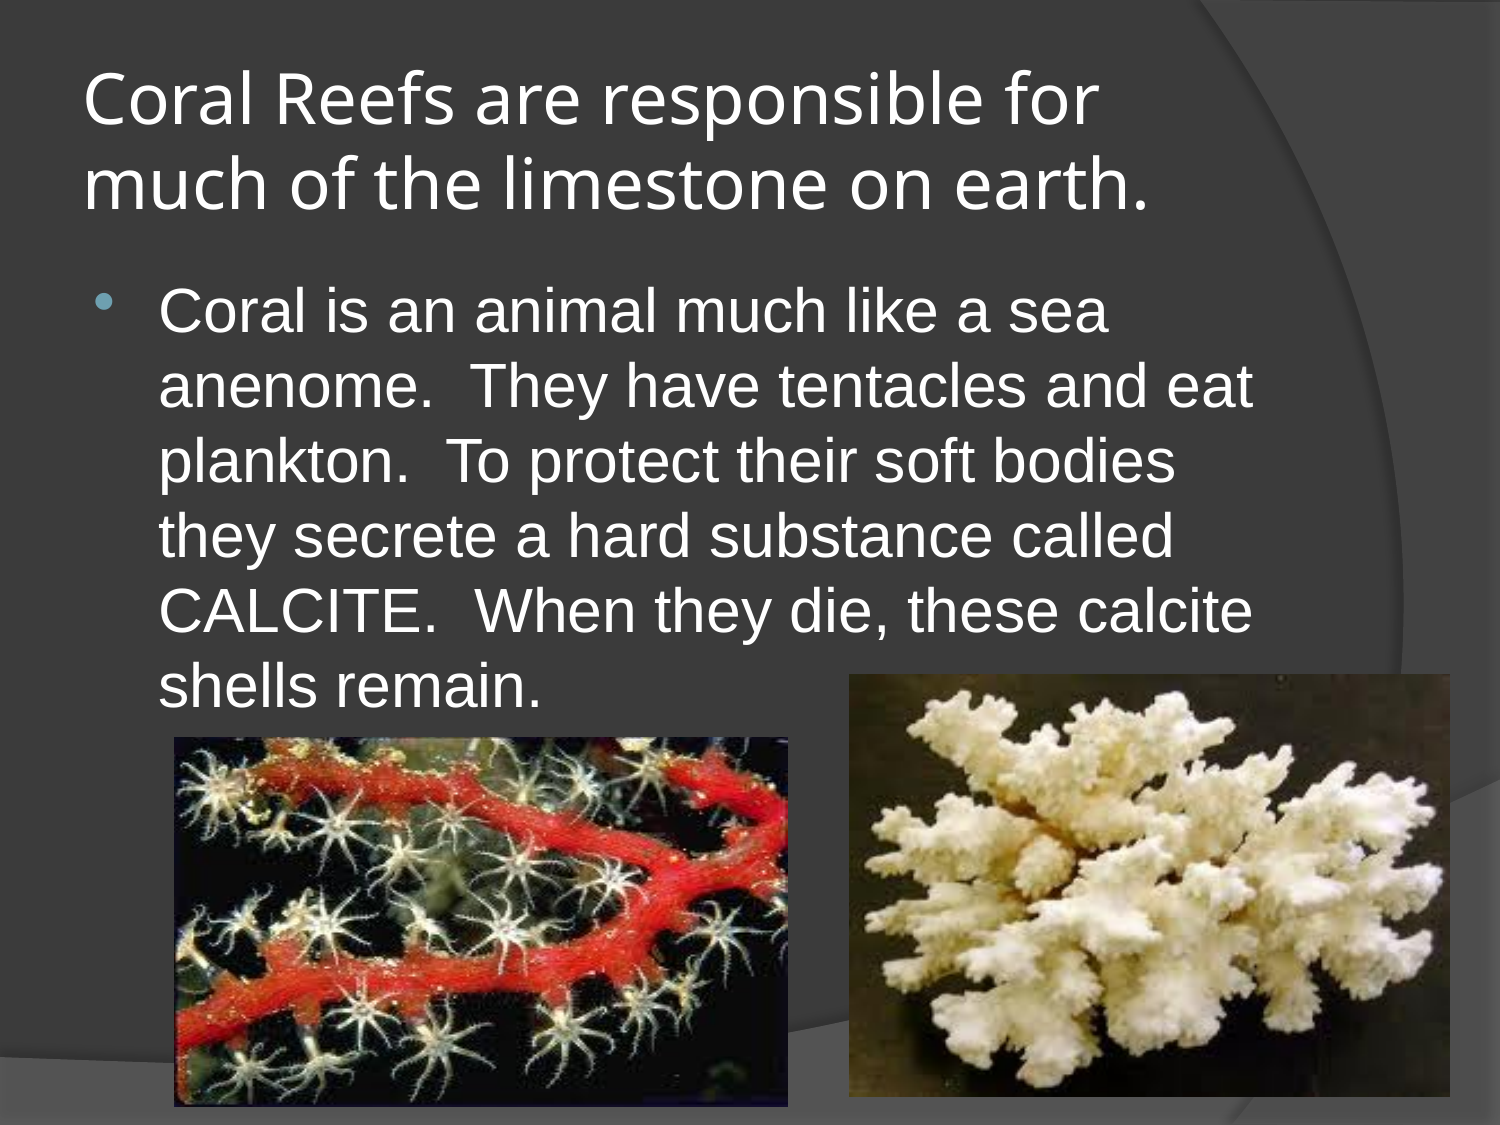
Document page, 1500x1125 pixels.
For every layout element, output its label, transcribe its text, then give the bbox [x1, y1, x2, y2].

list Coral is an animal much like a sea anenome. They have tentacles and eat plankton. To protect their soft bodies they secrete a hard substance called CALCITE. When they die, these calcite shells remain. [75, 262, 1300, 1005]
picture [849, 674, 1451, 1097]
title Coral Reefs are responsible for much of the limestone on earth. [75, 45, 1300, 233]
picture [174, 737, 788, 1108]
